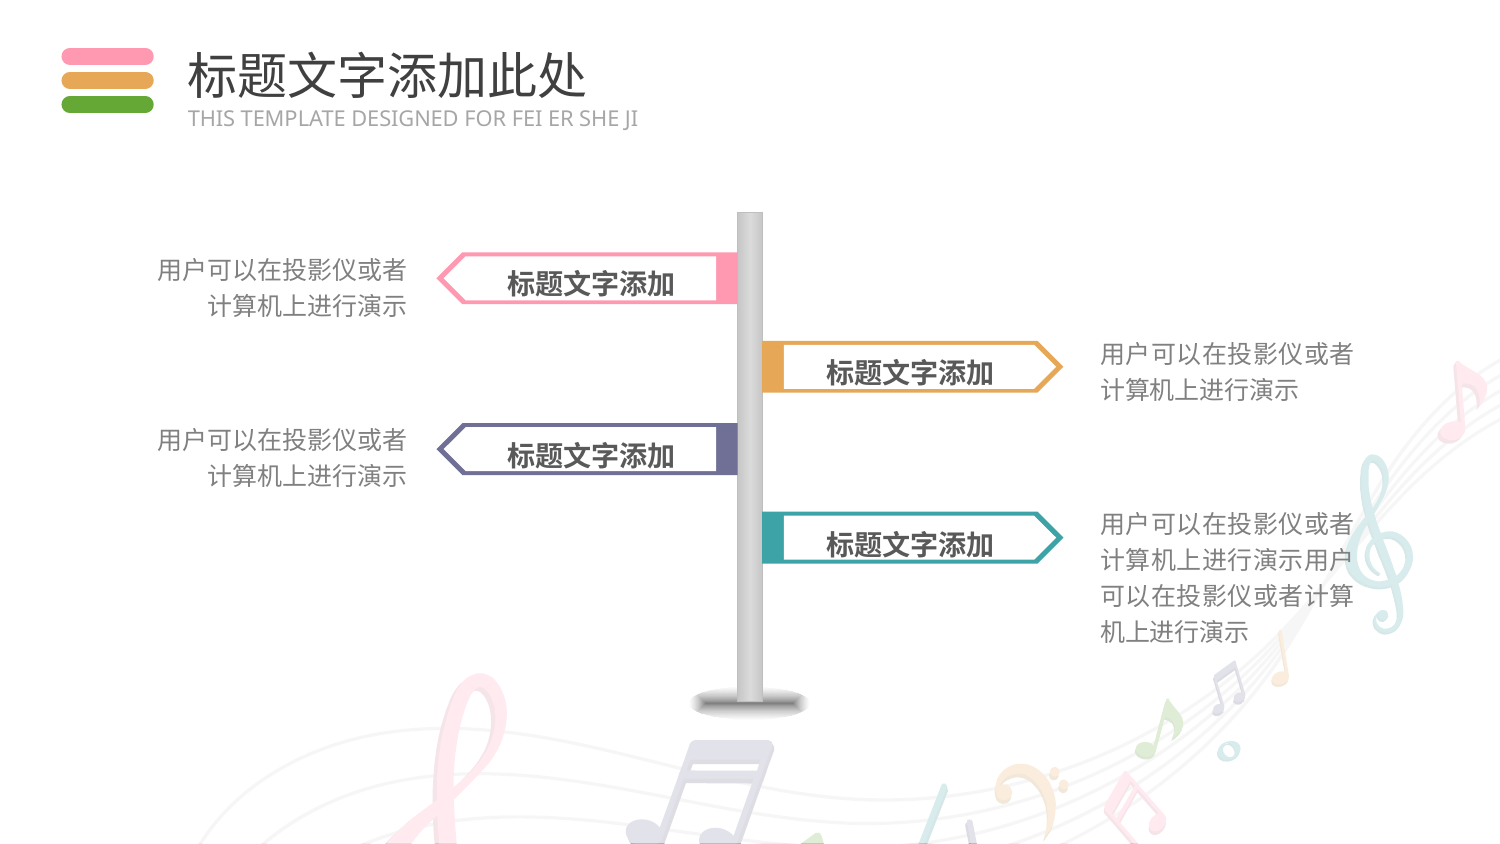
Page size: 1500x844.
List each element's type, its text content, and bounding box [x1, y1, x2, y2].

text_box 用户可以在投影仪或者计算机上进行演示 [1085, 325, 1370, 412]
text_box 用户可以在投影仪或者计算机上进行演示用户可以在投影仪或者计算机上进行演示 [1085, 495, 1370, 690]
text_box 用户可以在投影仪或者计算机上进行演示 [137, 411, 423, 499]
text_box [173, 37, 750, 139]
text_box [69, 56, 146, 105]
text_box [436, 212, 1064, 720]
text_box 用户可以在投影仪或者计算机上进行演示 [137, 241, 423, 328]
